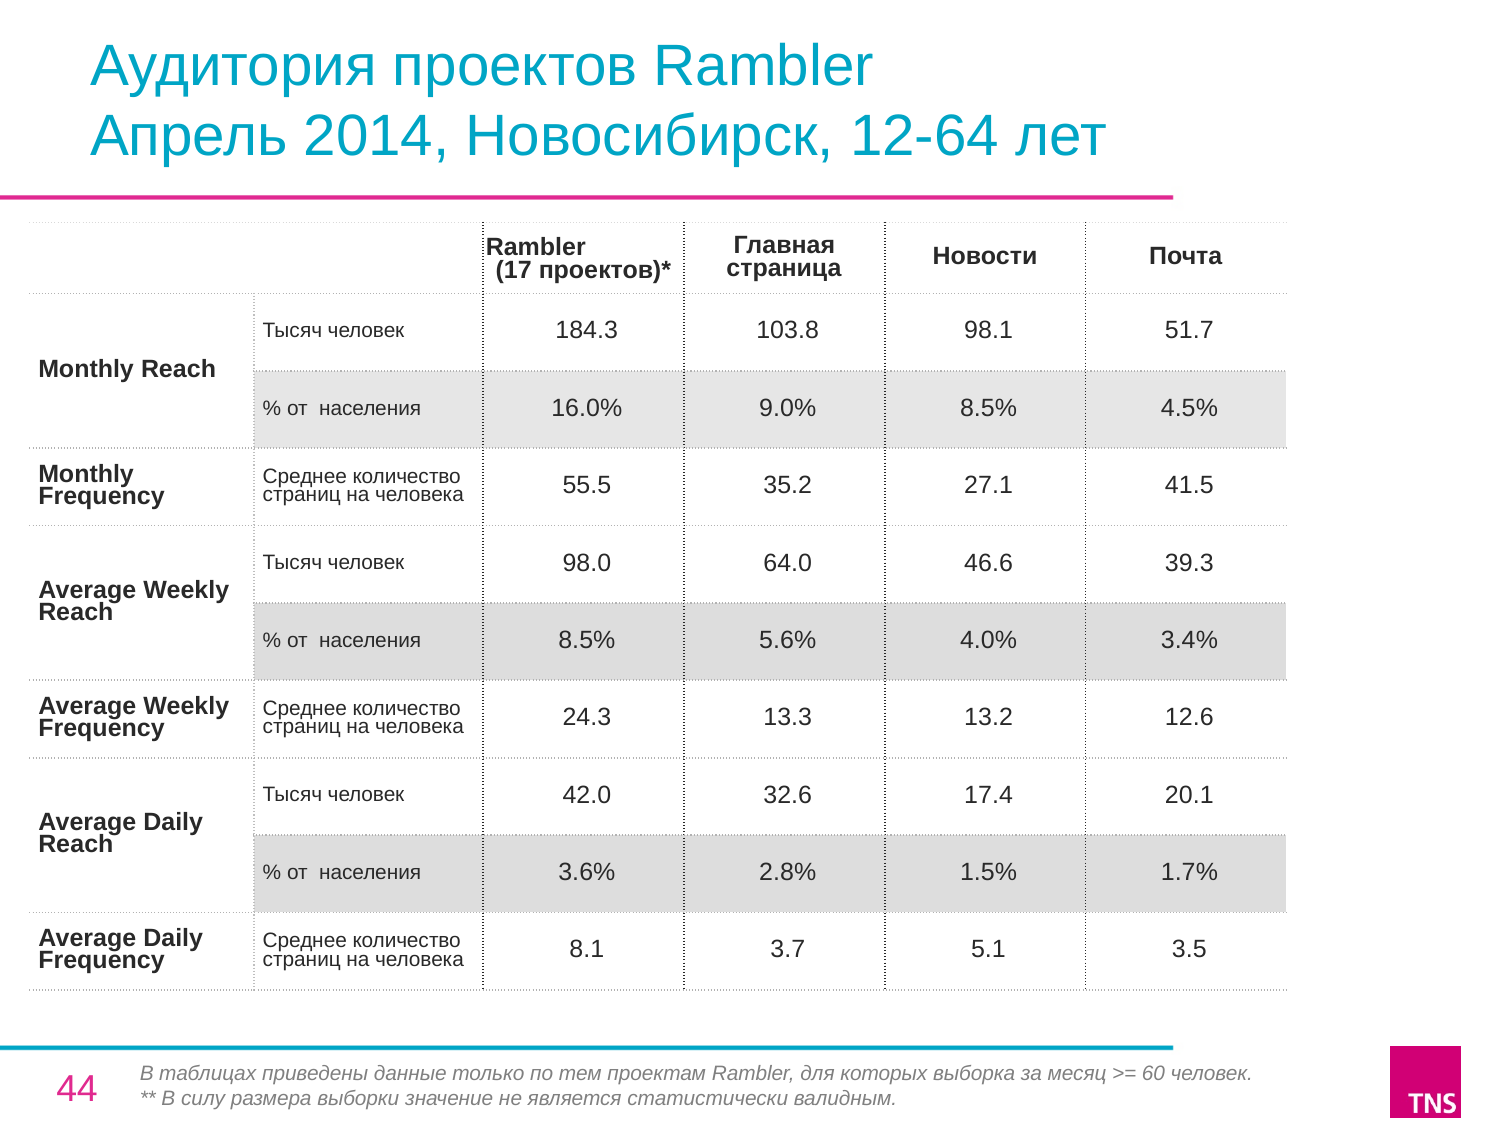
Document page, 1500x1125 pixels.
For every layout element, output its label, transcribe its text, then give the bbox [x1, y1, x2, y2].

table_cell 8.5% [483, 603, 684, 680]
table_cell Average Daily Frequency [29, 912, 254, 990]
table_cell % от населения [254, 835, 483, 912]
table_cell Average Weekly Reach [29, 526, 254, 680]
table_cell 64.0 [684, 526, 885, 603]
table_cell Среднее количество страниц на человека [254, 680, 483, 758]
table_header Почта [1085, 223, 1286, 294]
text_box В таблицах приведены данные только по тем проектам Rambler, для которых выборка за месяц >= 60 человек. ** В силу размера выборки значение не является статистически валидным. [124, 1052, 1463, 1117]
table_cell 41.5 [1085, 448, 1286, 526]
table_cell 16.0% [483, 371, 684, 448]
table_cell Тысяч человек [254, 758, 483, 835]
table_cell 17.4 [885, 758, 1085, 835]
table_cell Тысяч человек [254, 294, 483, 371]
table_cell 13.2 [885, 680, 1085, 758]
table_cell Среднее количество страниц на человека [254, 448, 483, 526]
table_header Новости [885, 223, 1085, 294]
table_cell 24.3 [483, 680, 684, 758]
table_cell 35.2 [684, 448, 885, 526]
table_cell 13.3 [684, 680, 885, 758]
table_cell Average Daily Reach [29, 758, 254, 912]
picture [0, 0, 1500, 1125]
table_cell 3.7 [684, 912, 885, 990]
table_cell 42.0 [483, 758, 684, 835]
table_cell 51.7 [1085, 294, 1286, 371]
table_cell Average Weekly Frequency [29, 680, 254, 758]
table_cell Среднее количество страниц на человека [254, 912, 483, 990]
table_cell Monthly Reach [29, 294, 254, 448]
table_cell 4.5% [1085, 371, 1286, 448]
table_cell 1.7% [1085, 835, 1286, 912]
table_cell 5.1 [885, 912, 1085, 990]
table_cell 98.0 [483, 526, 684, 603]
table_cell % от населения [254, 371, 483, 448]
table_header Rambler (17 проектов)* [483, 223, 684, 294]
table_cell 103.8 [684, 294, 885, 371]
table_cell 5.6% [684, 603, 885, 680]
table_cell 3.4% [1085, 603, 1286, 680]
table_cell 98.1 [885, 294, 1085, 371]
table_header [29, 223, 483, 294]
table_cell 32.6 [684, 758, 885, 835]
table_cell 1.5% [885, 835, 1085, 912]
table_cell 3.5 [1085, 912, 1286, 990]
table_cell 184.3 [483, 294, 684, 371]
table_cell 3.6% [483, 835, 684, 912]
title Аудитория проектов Rambler Апрель 2014, Новосибирск, 12-64 лет [74, 8, 1476, 187]
table_cell 8.5% [885, 371, 1085, 448]
table_cell 9.0% [684, 371, 885, 448]
table_cell Тысяч человек [254, 526, 483, 603]
table_cell % от населения [254, 603, 483, 680]
table_cell 55.5 [483, 448, 684, 526]
table_cell 39.3 [1085, 526, 1286, 603]
table_cell 8.1 [483, 912, 684, 990]
table_cell 4.0% [885, 603, 1085, 680]
table_cell Monthly Frequency [29, 448, 254, 526]
table_cell 12.6 [1085, 680, 1286, 758]
table_cell 2.8% [684, 835, 885, 912]
slide_number 44 [40, 1055, 392, 1125]
table_cell 20.1 [1085, 758, 1286, 835]
table_cell 27.1 [885, 448, 1085, 526]
table_header Главная страница [684, 223, 885, 294]
table_cell 46.6 [885, 526, 1085, 603]
